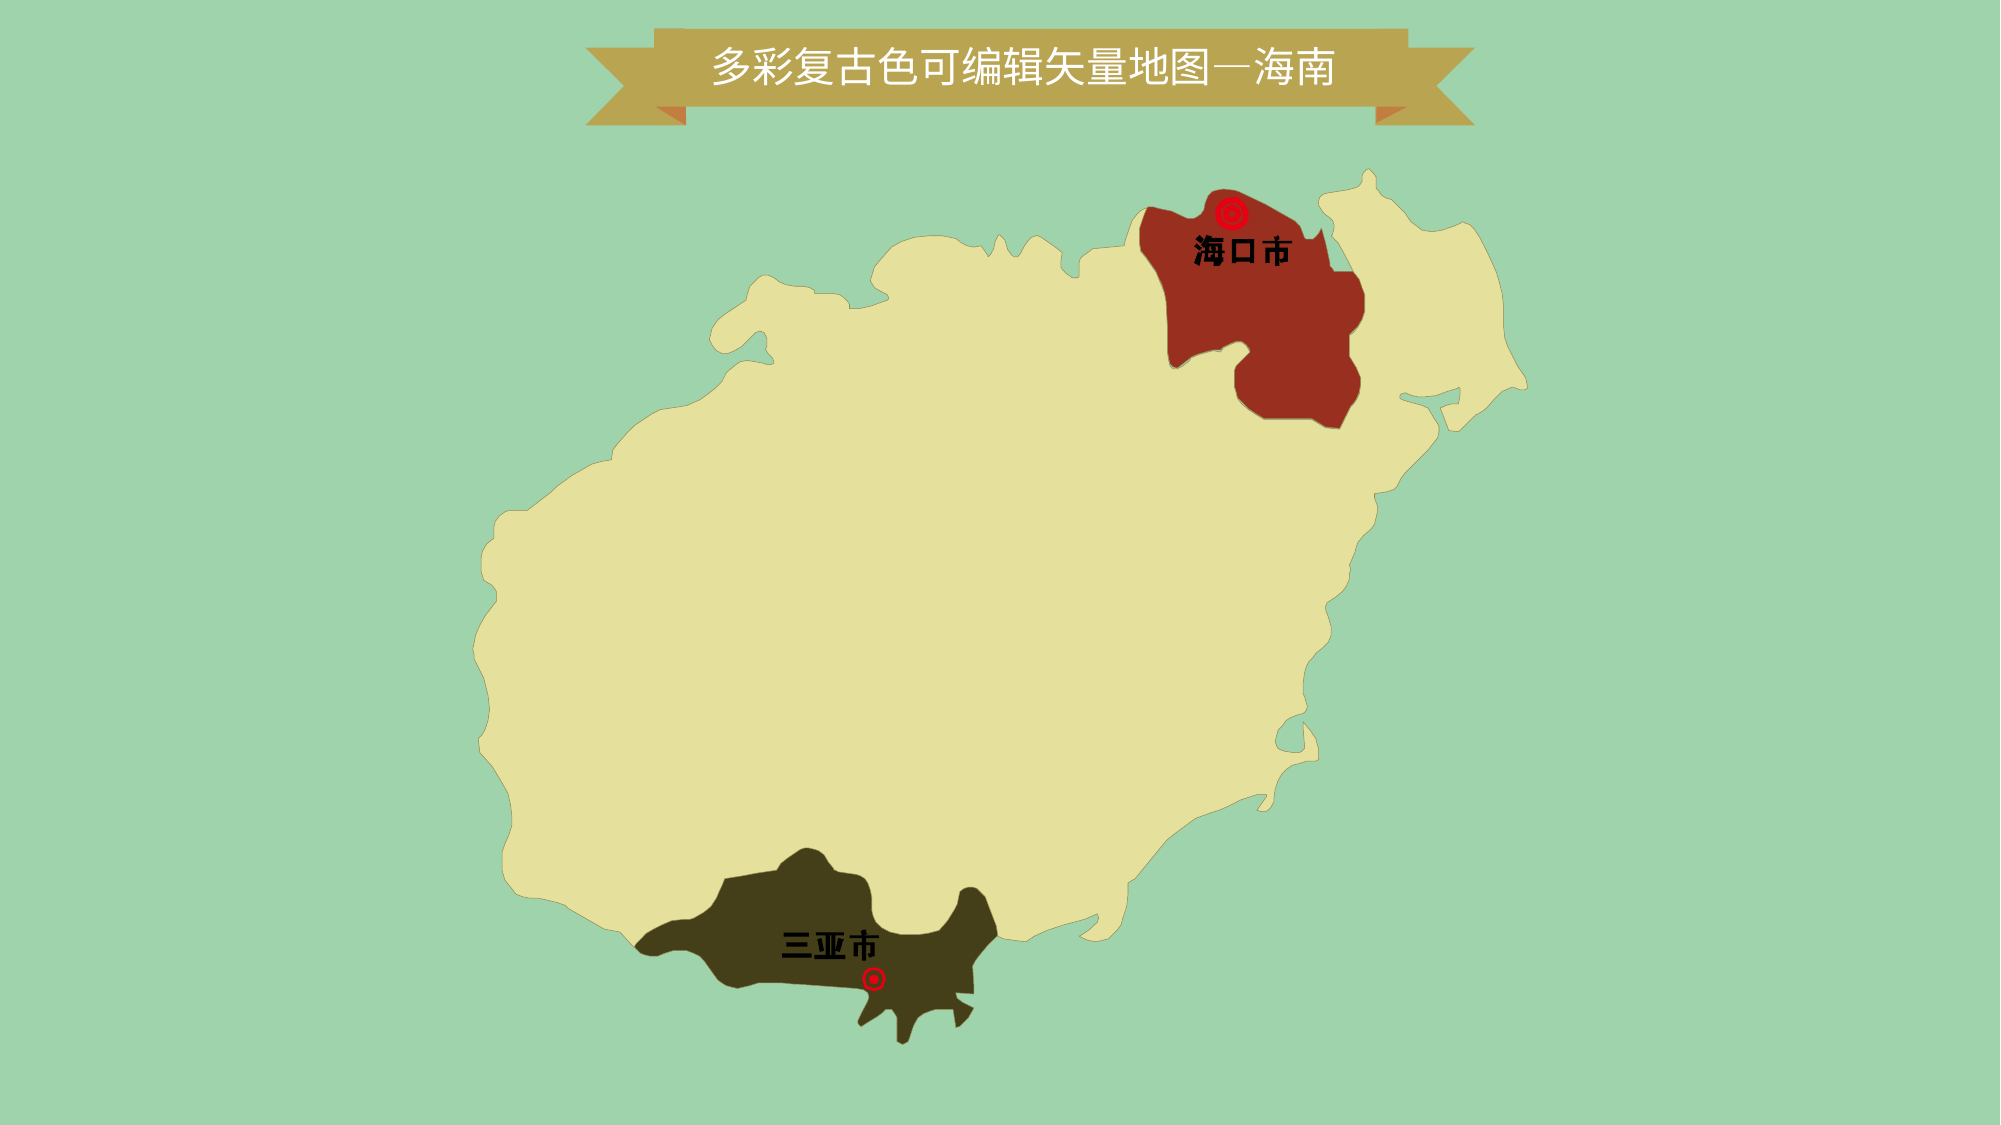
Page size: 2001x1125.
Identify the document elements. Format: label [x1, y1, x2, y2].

text_box [1262, 234, 1293, 266]
text_box [584, 28, 1476, 126]
text_box [1142, 186, 1362, 426]
text_box [458, 153, 1542, 1059]
text_box [849, 929, 879, 961]
text_box [1226, 206, 1239, 220]
text_box [1194, 234, 1225, 266]
text_box [783, 932, 809, 937]
text_box [863, 969, 885, 990]
text_box [786, 942, 808, 947]
text_box [634, 851, 998, 1047]
text_box [1217, 200, 1246, 229]
text_box [814, 932, 846, 960]
text_box [470, 166, 1530, 950]
text_box [1231, 239, 1255, 264]
text_box [782, 953, 812, 958]
